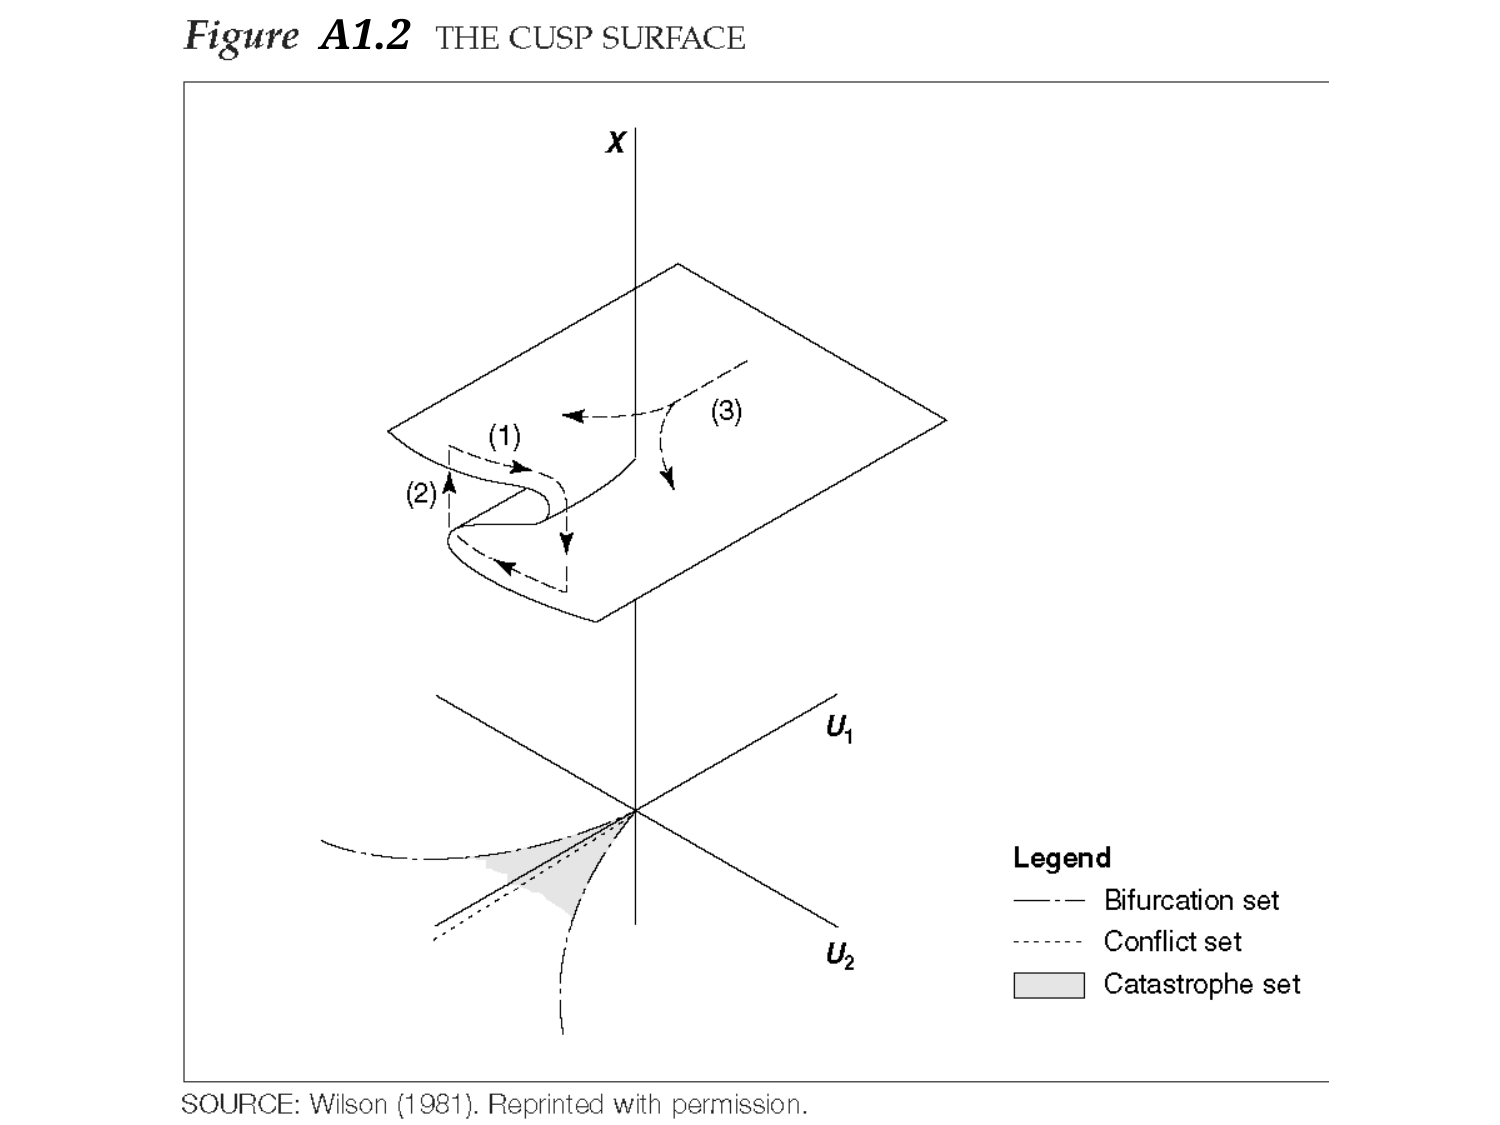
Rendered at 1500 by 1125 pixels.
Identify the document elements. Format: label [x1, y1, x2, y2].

picture [171, 0, 1329, 1125]
